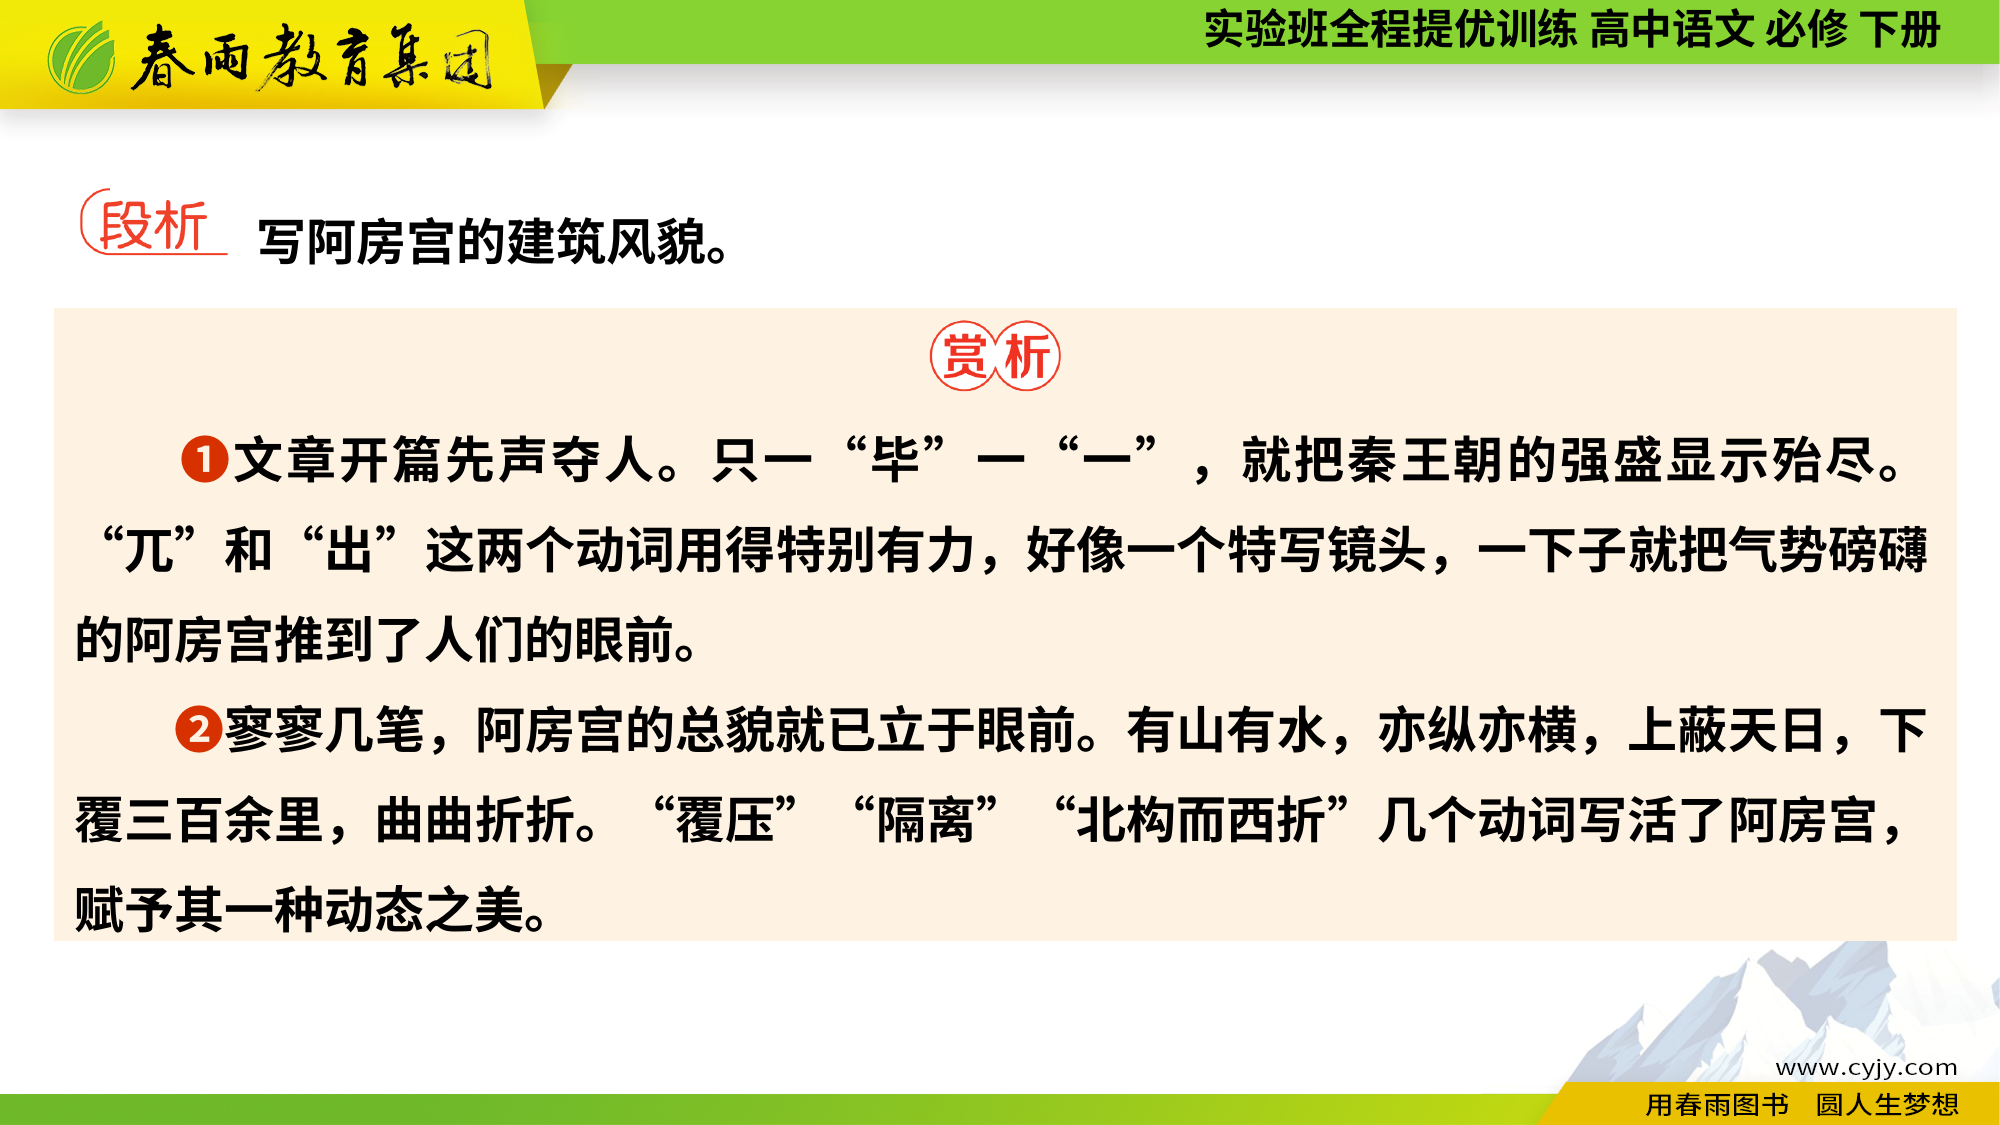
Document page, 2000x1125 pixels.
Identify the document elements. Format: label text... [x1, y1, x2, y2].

picture [0, 0, 2000, 1125]
text_box 写阿房宫的建筑风貌。 [60, 172, 1945, 278]
